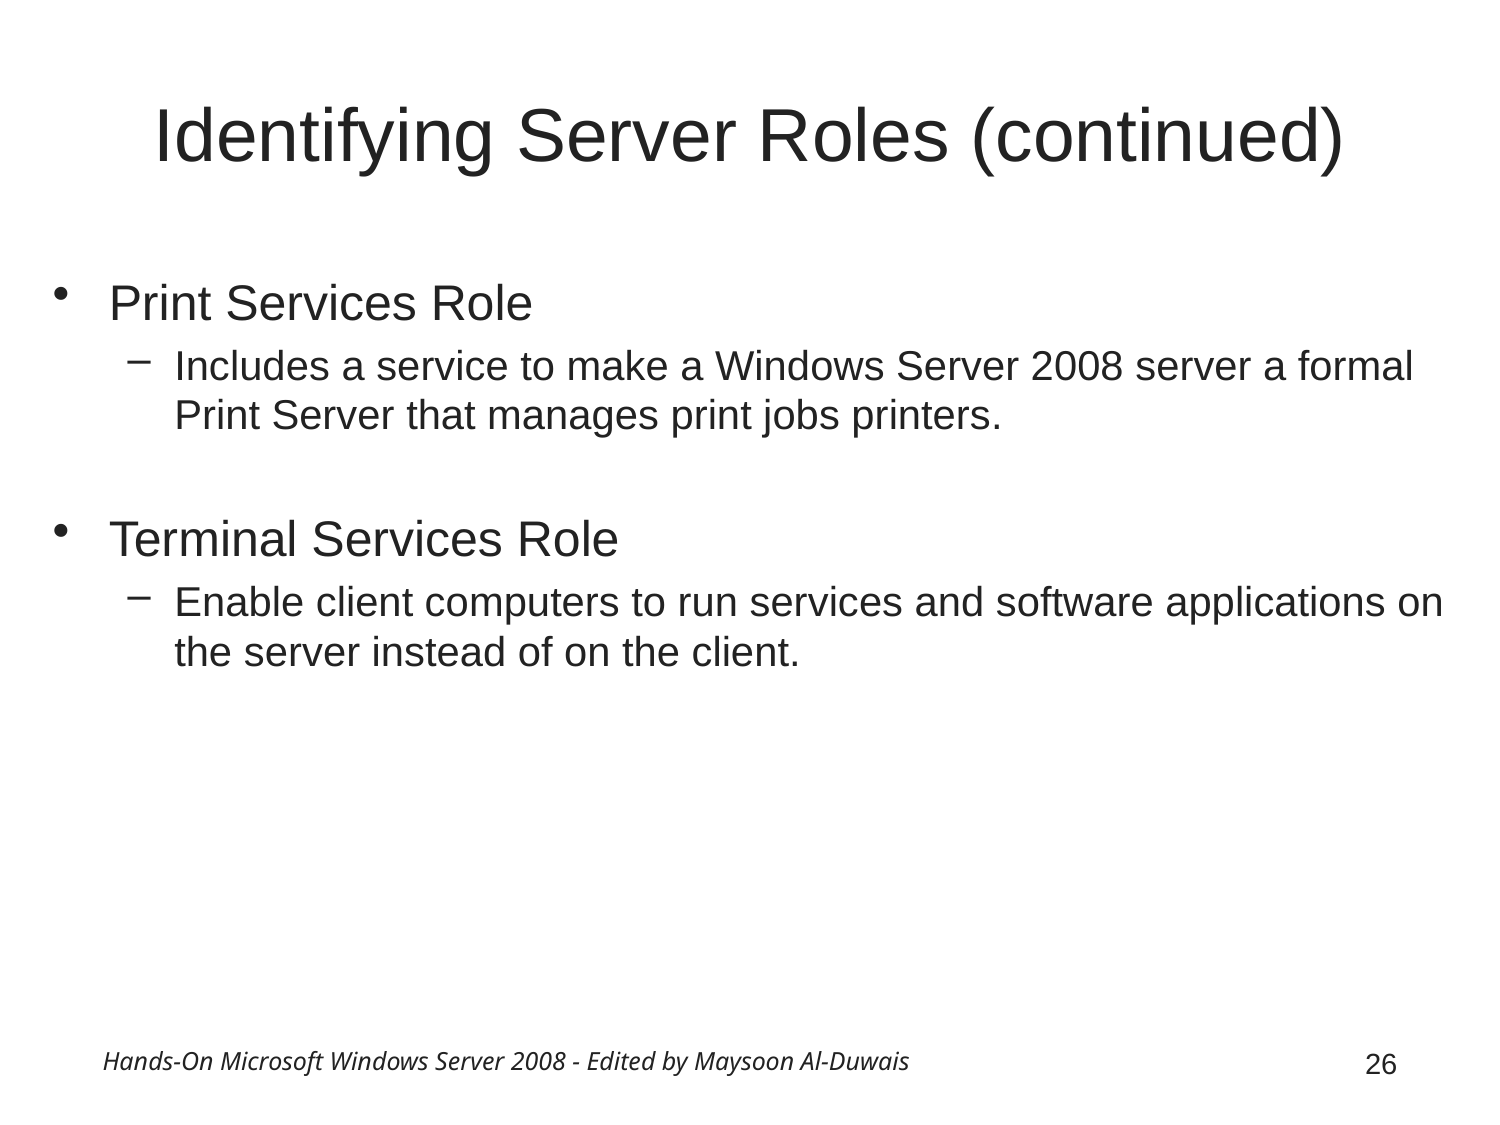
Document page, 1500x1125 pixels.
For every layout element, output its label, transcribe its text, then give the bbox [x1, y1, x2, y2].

list Print Services Role Includes a service to make a Windows Server 2008 server a formal Print Server that manages print jobs printers. Terminal Services Role Enable client computers to run services and software applications on the server instead of on the client. [37, 262, 1500, 1013]
slide_number 26 [1074, 1037, 1413, 1101]
title Identifying Server Roles (continued) [87, 37, 1413, 226]
footer Hands-On Microsoft Windows Server 2008 - Edited by Maysoon Al-Duwais [87, 1037, 1074, 1101]
